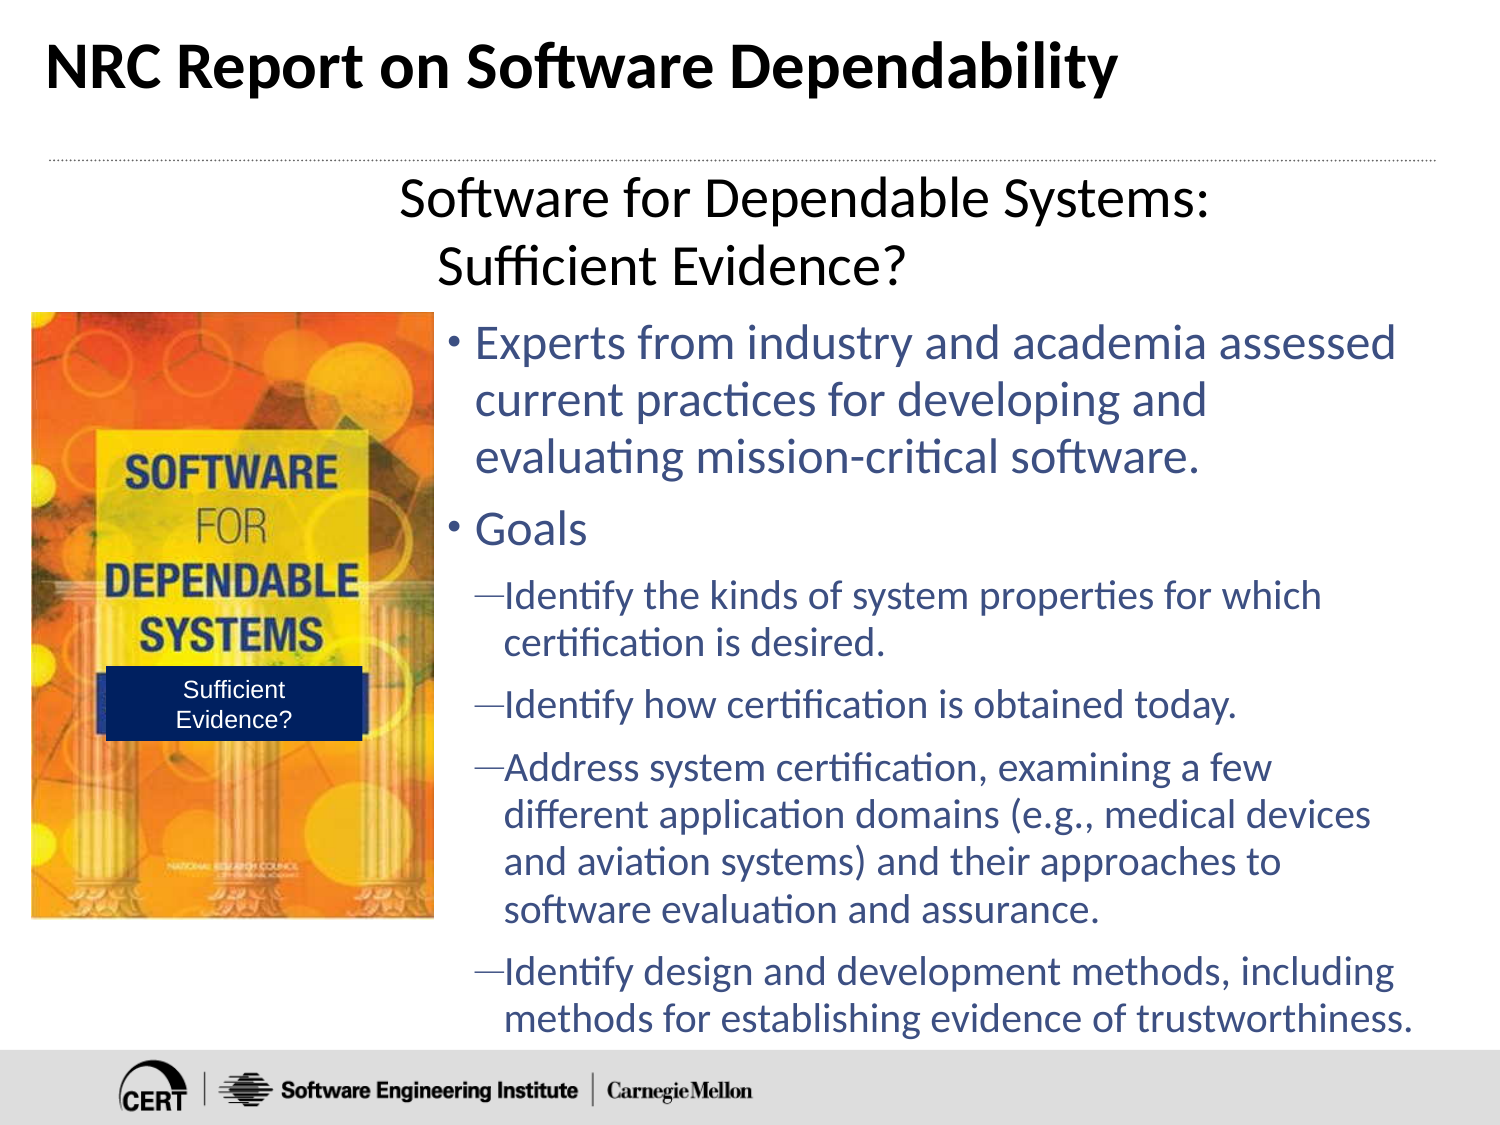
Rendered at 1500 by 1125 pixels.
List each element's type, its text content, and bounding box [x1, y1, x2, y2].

title NRC Report on Software Dependability [45, 37, 1437, 176]
list Software for Dependable Systems: Sufficient Evidence? Experts from industry and academia assessed current practices for developing and evaluating mission-critical software. Goals Identify the kinds of system properties for which certification is desired. Identify how certification is obtained today. Address system certification, examining a few different application domains (e.g., medical devices and aviation systems) and their approaches to software evaluation and assurance. Identify design and development methods, including methods for establishing evidence of trustworthiness. [399, 162, 1426, 1035]
picture [102, 1056, 765, 1117]
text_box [30, 312, 434, 920]
